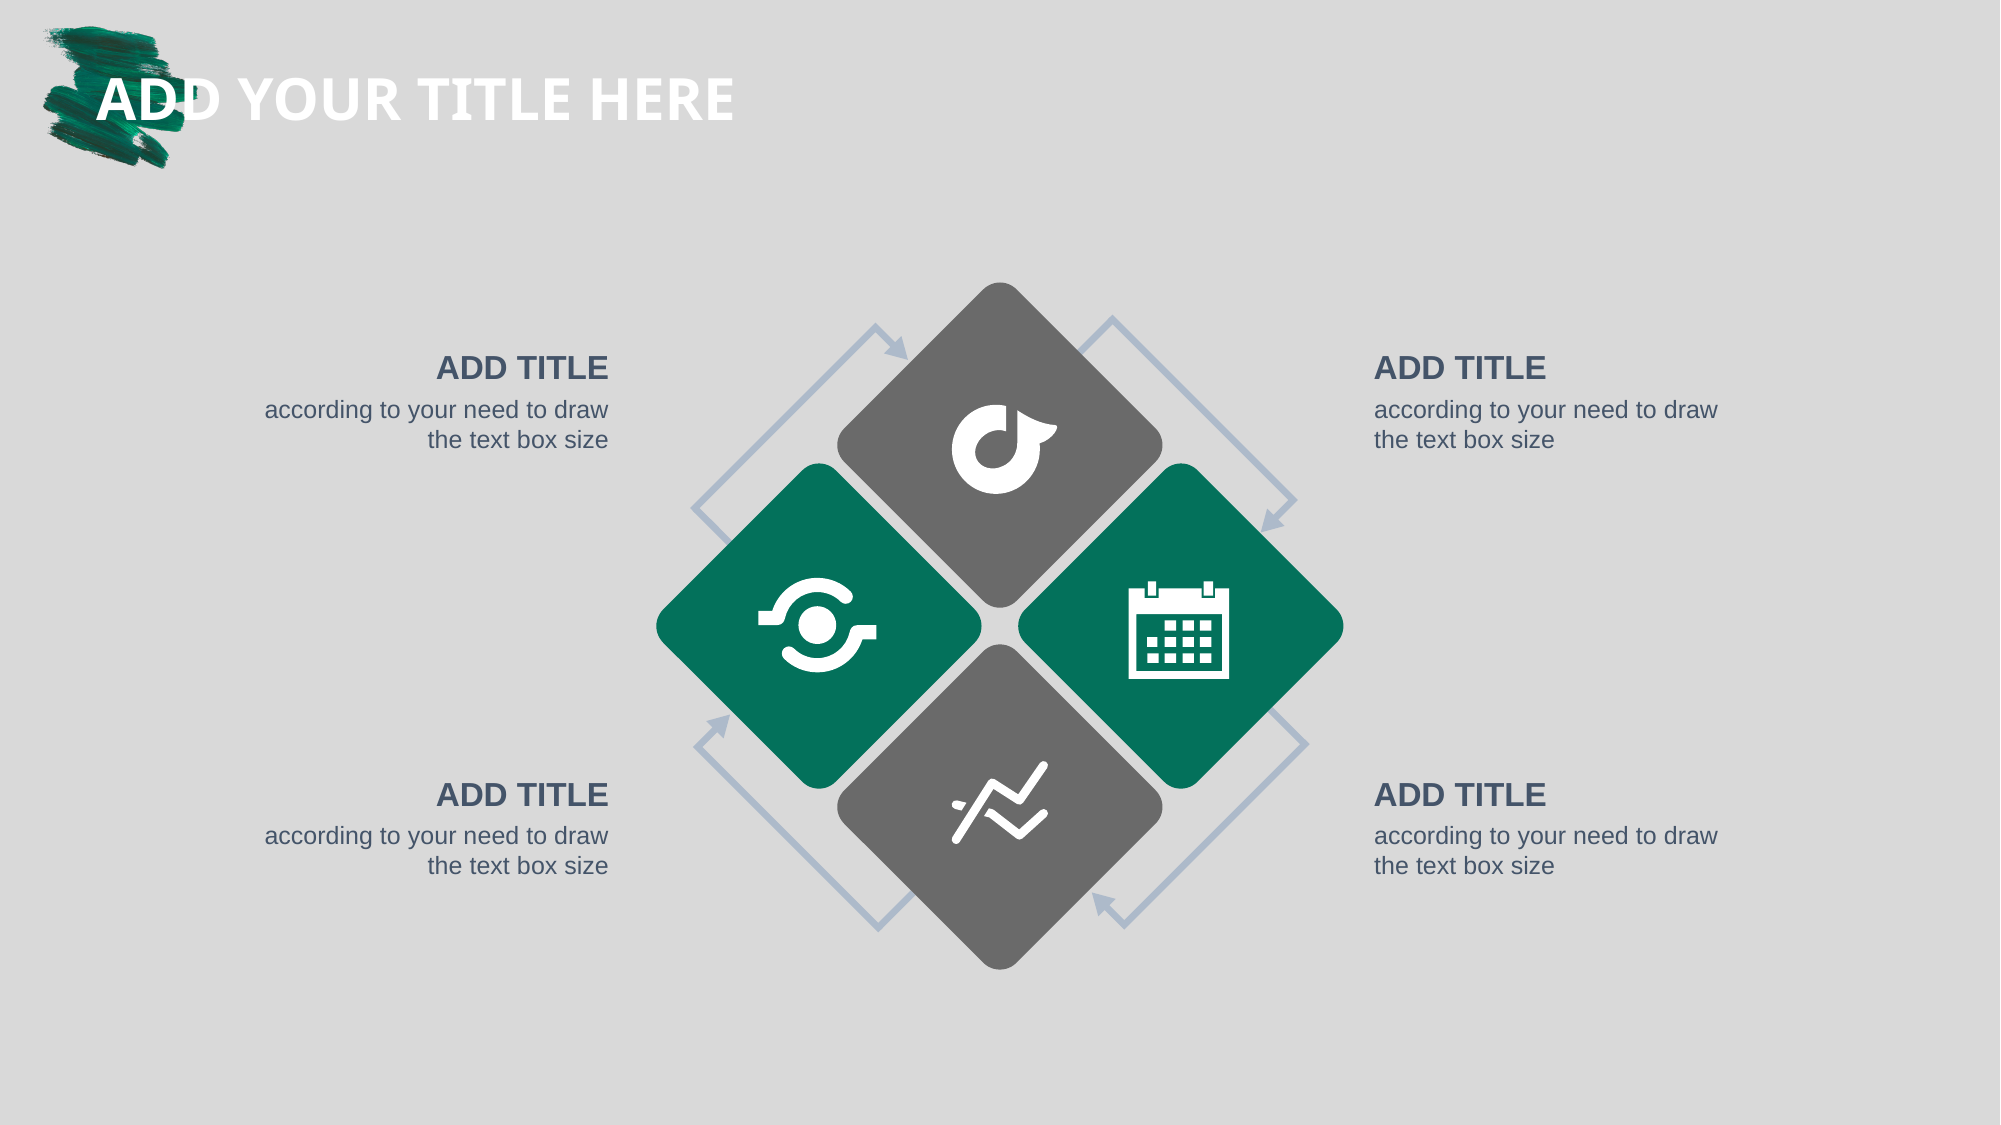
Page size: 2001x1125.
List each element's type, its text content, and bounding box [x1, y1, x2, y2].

picture [42, 26, 199, 169]
text_box according to your need to draw the text box size [1374, 819, 1758, 880]
text_box according to your need to draw the text box size [226, 819, 610, 880]
text_box ADD TITLE [1373, 346, 1758, 387]
text_box according to your need to draw the text box size [226, 393, 610, 454]
text_box ADD TITLE [225, 346, 610, 387]
text_box ADD TITLE [1373, 772, 1758, 813]
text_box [667, 292, 1333, 955]
text_box ADD TITLE [225, 772, 610, 813]
text_box according to your need to draw the text box size [1374, 393, 1758, 454]
text_box ADD YOUR TITLE HERE [199, 54, 793, 140]
